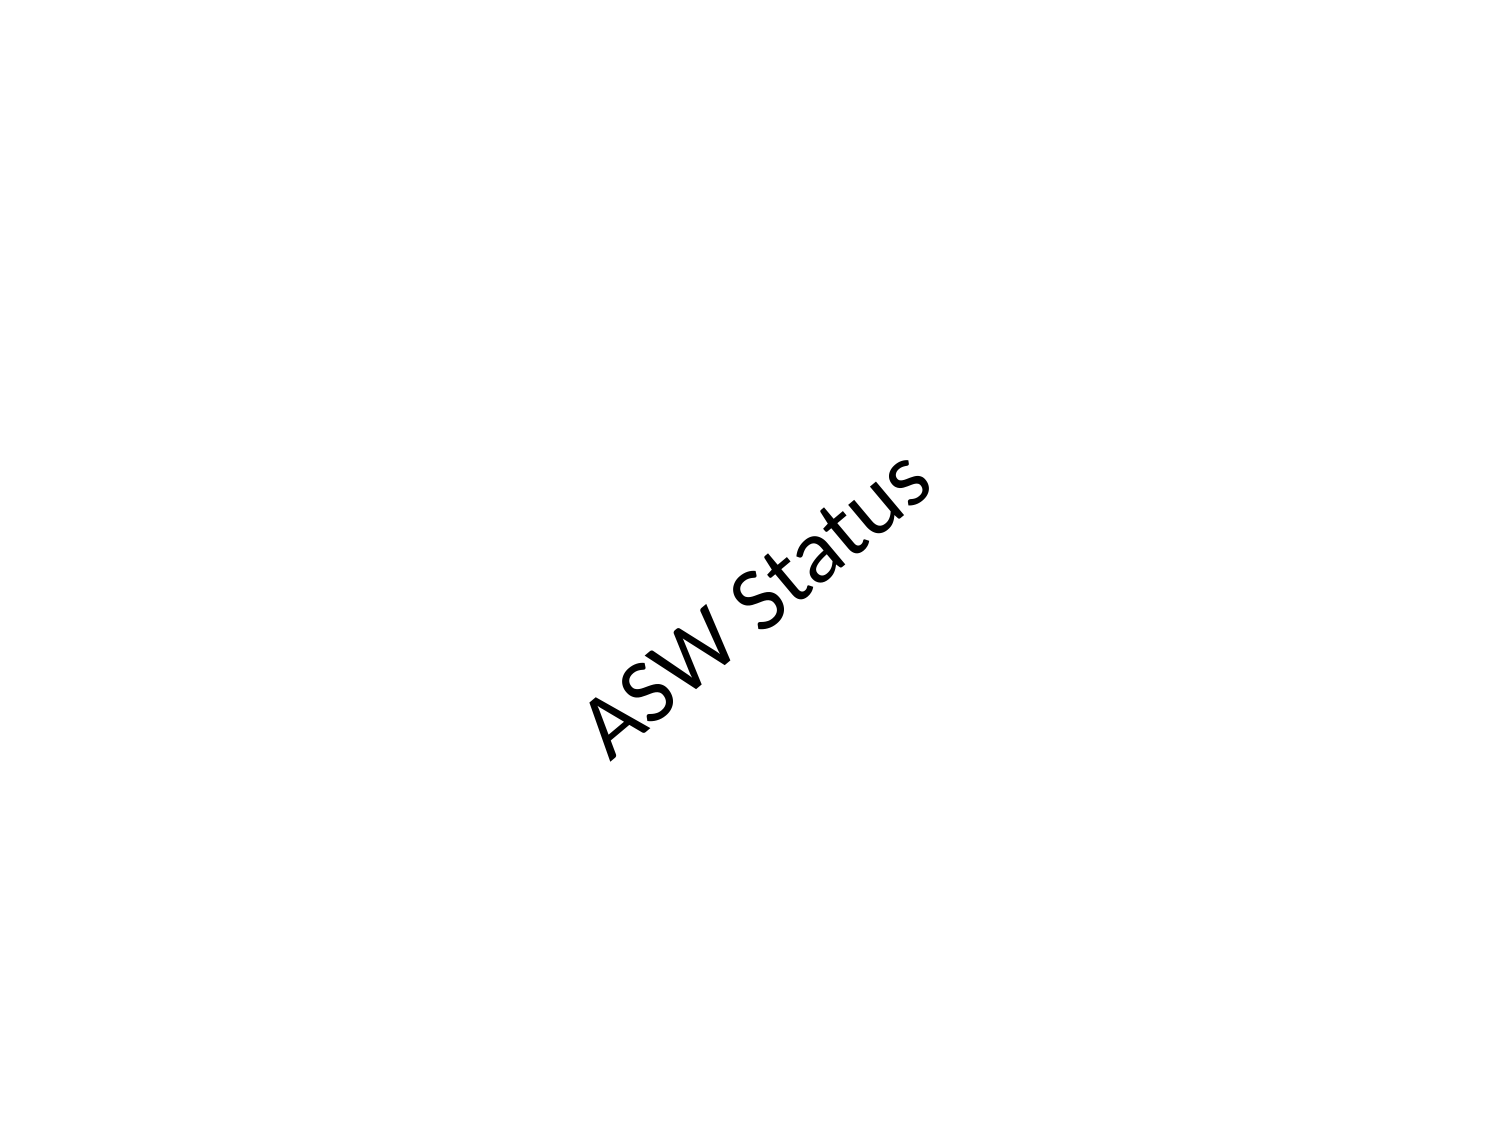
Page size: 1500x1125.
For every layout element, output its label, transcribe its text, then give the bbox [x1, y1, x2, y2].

title ASW Status [173, 90, 1327, 1104]
